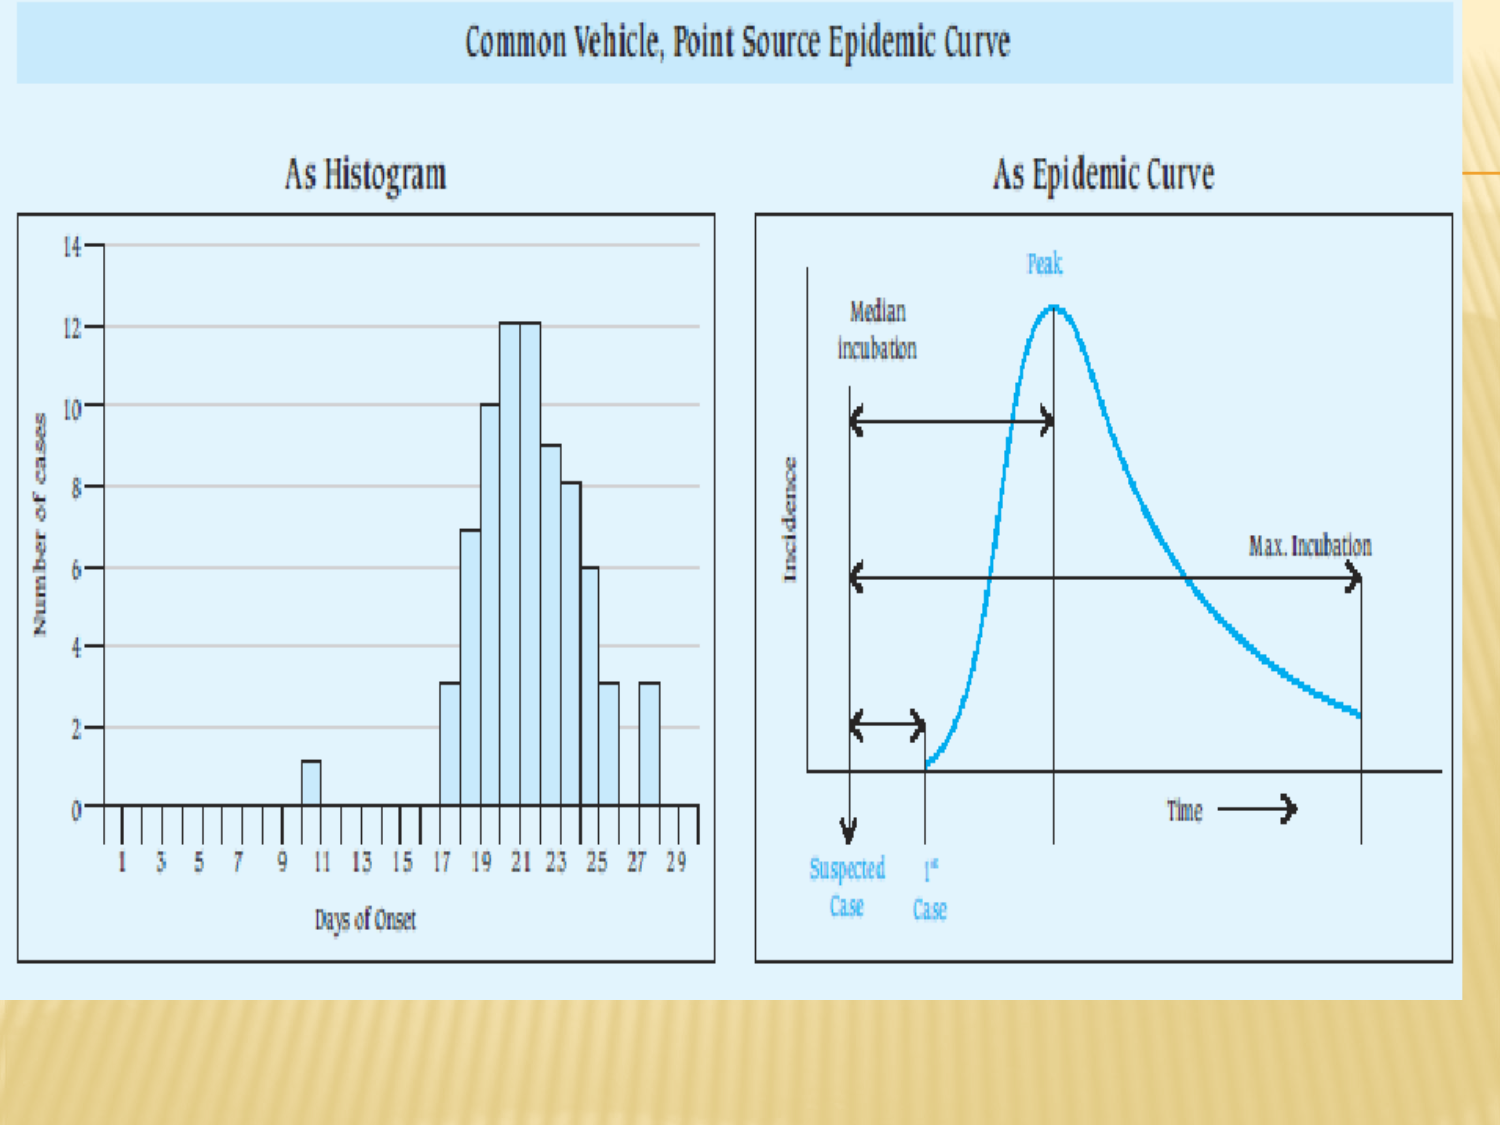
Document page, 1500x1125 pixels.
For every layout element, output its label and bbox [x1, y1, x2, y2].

list [0, 0, 1463, 1001]
